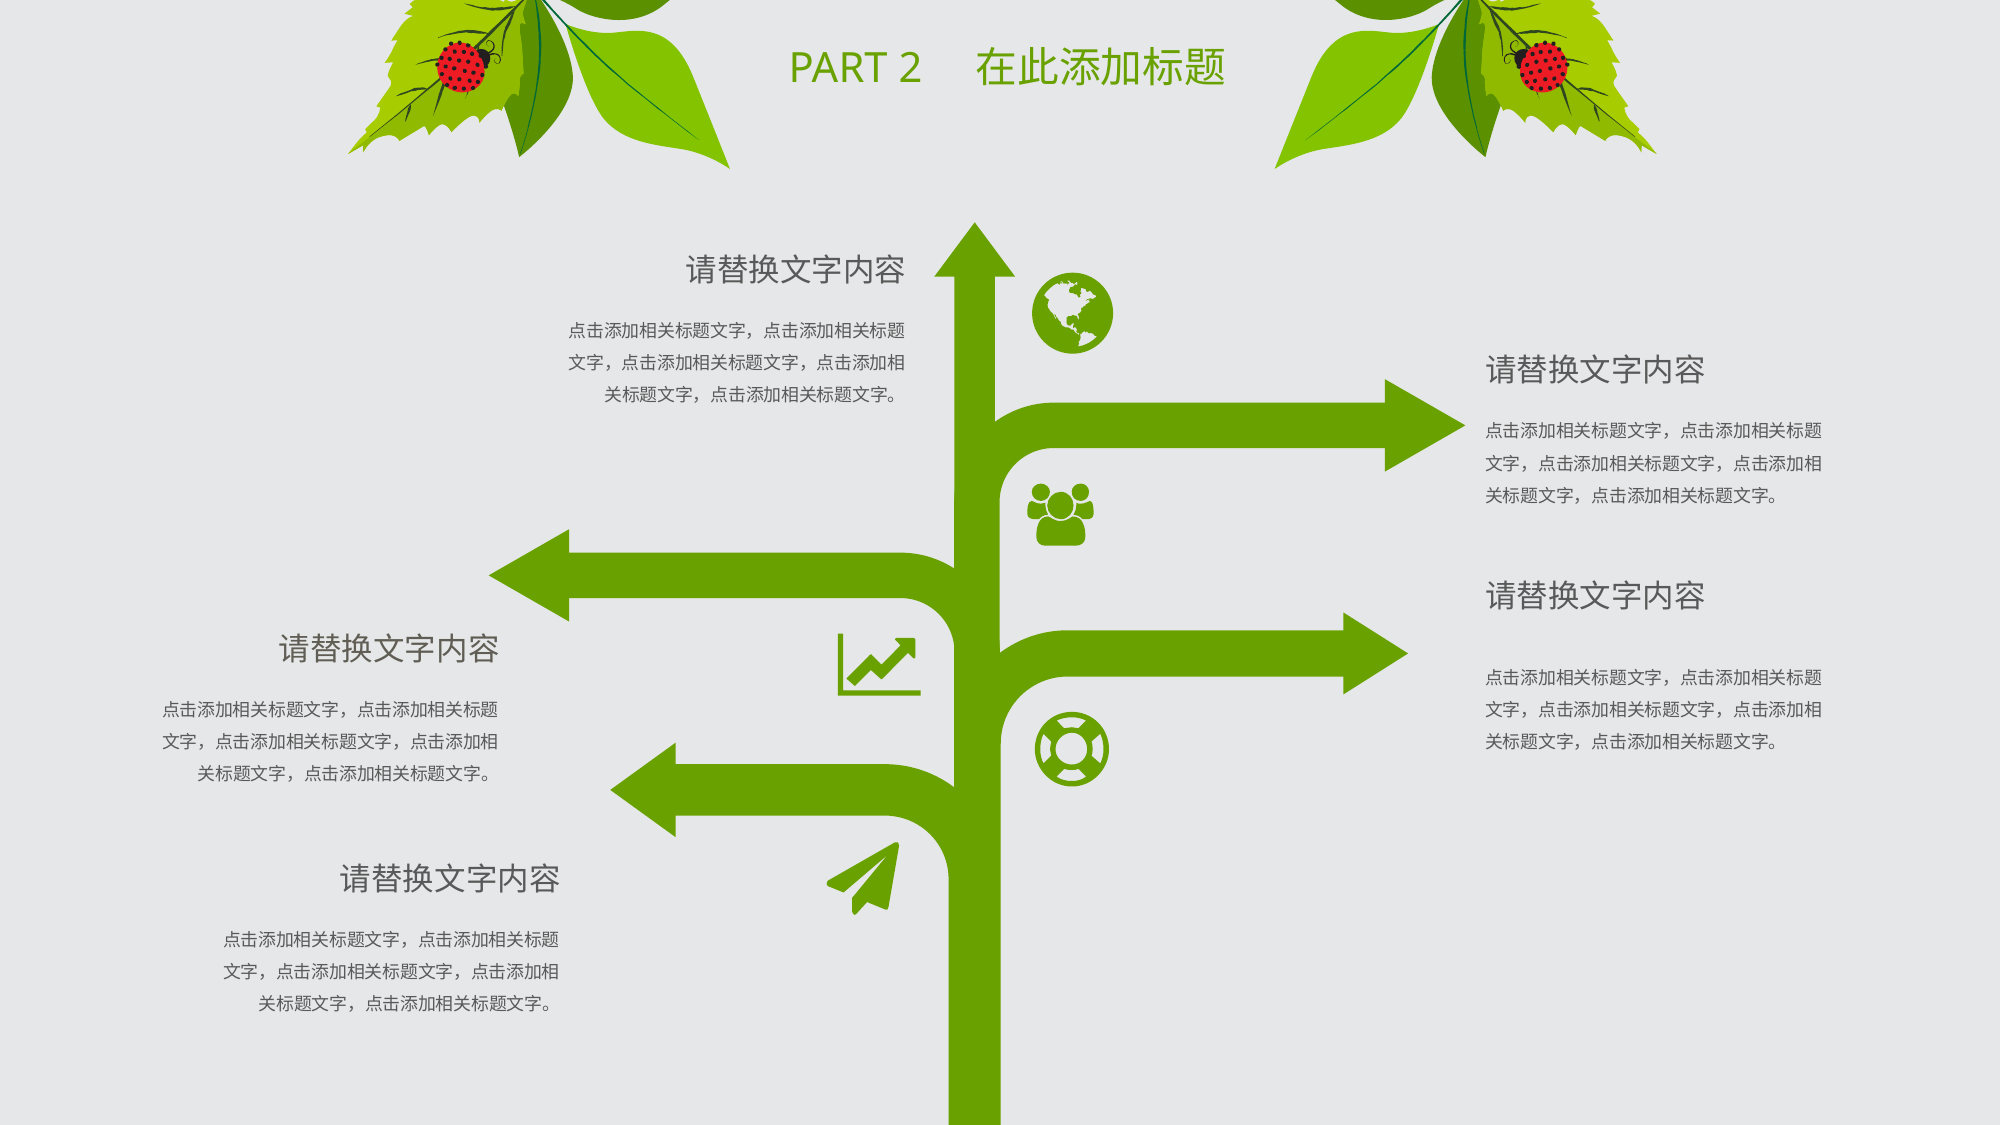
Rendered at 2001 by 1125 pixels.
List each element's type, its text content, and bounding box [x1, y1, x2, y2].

text_box [1027, 483, 1094, 546]
text_box [953, 610, 1411, 878]
text_box [837, 633, 921, 696]
text_box [1032, 272, 1114, 354]
text_box 请替换文字内容 点击添加相关标题文字，点击添加相关标题文字，点击添加相关标题文字，点击添加相关标题文字，点击添加相关标题文字。 [142, 621, 515, 813]
text_box 请替换文字内容 点击添加相关标题文字，点击添加相关标题文字，点击添加相关标题文字，点击添加相关标题文字，点击添加相关标题文字。 [198, 851, 576, 1022]
text_box [953, 377, 1468, 638]
text_box [932, 220, 1018, 489]
text_box [486, 527, 1001, 732]
text_box 请替换文字内容 点击添加相关标题文字，点击添加相关标题文字，点击添加相关标题文字，点击添加相关标题文字，点击添加相关标题文字。 [1470, 568, 1843, 782]
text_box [364, 0, 1641, 176]
text_box [826, 842, 900, 915]
text_box 请替换文字内容 点击添加相关标题文字，点击添加相关标题文字，点击添加相关标题文字，点击添加相关标题文字，点击添加相关标题文字。 [1470, 342, 1843, 535]
text_box 请替换文字内容 点击添加相关标题文字，点击添加相关标题文字，点击添加相关标题文字，点击添加相关标题文字，点击添加相关标题文字。 [548, 242, 921, 434]
text_box [1034, 711, 1109, 787]
text_box [608, 740, 1002, 1125]
